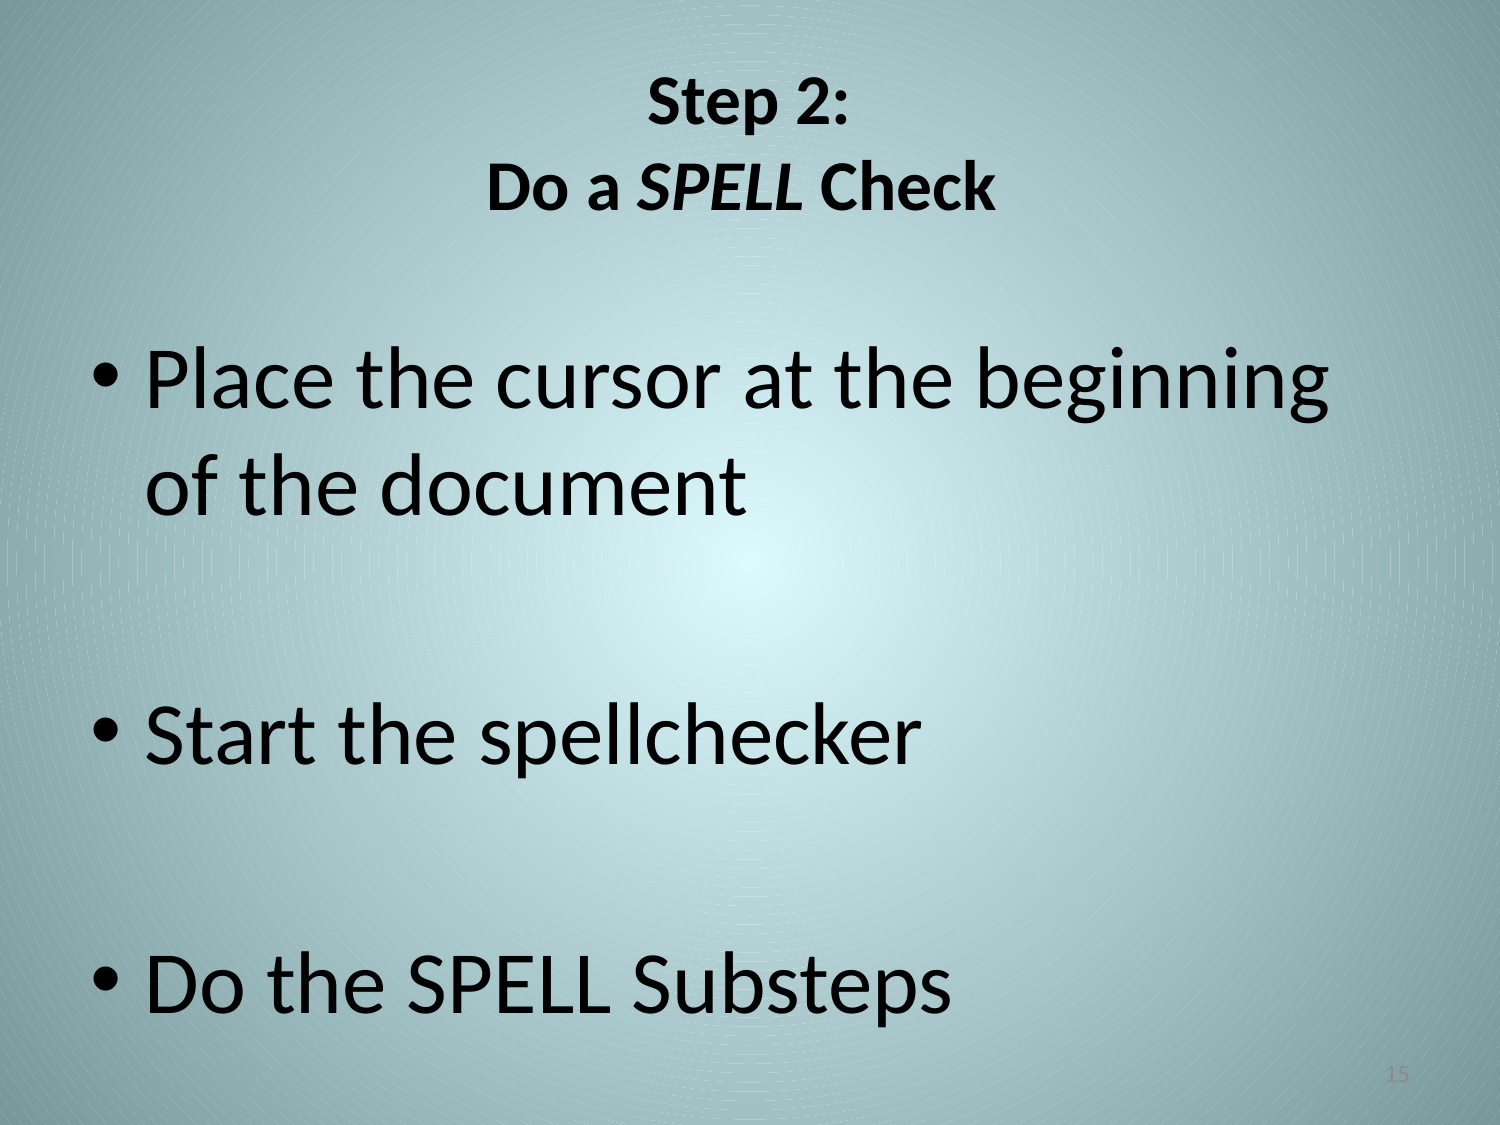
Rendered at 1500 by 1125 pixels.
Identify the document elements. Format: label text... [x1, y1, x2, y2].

title Step 2: Do a SPELL Check [75, 45, 1425, 233]
slide_number 15 [1074, 1042, 1425, 1103]
list Place the cursor at the beginning of the document Start the spellchecker Do the SPELL Substeps [75, 312, 1425, 1043]
